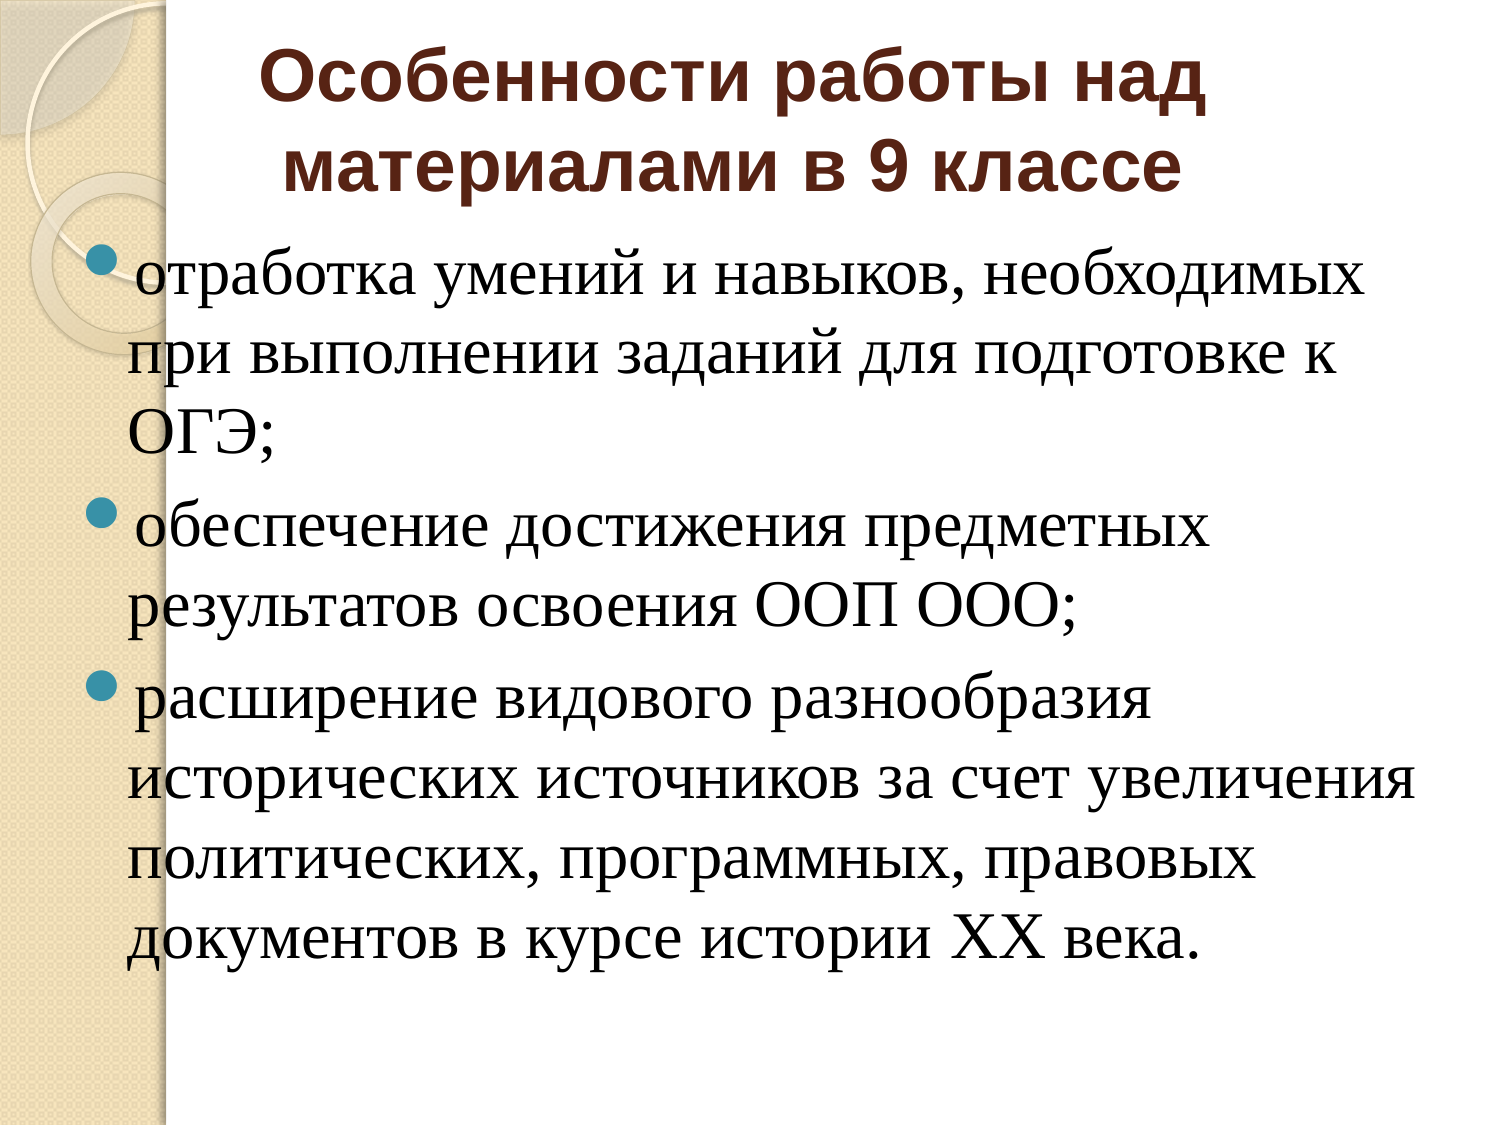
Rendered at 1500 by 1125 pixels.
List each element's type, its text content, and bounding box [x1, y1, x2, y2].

title Особенности работы над материалами в 9 классе [0, 0, 1466, 233]
list отработка умений и навыков, необходимых при выполнении заданий для подготовке к ОГЭ; обеспечение достижения предметных результатов освоения ООП ООО; расширение видового разнообразия исторических источников за счет увеличения политических, программных, правовых документов в курсе истории XX века. [52, 219, 1466, 1024]
